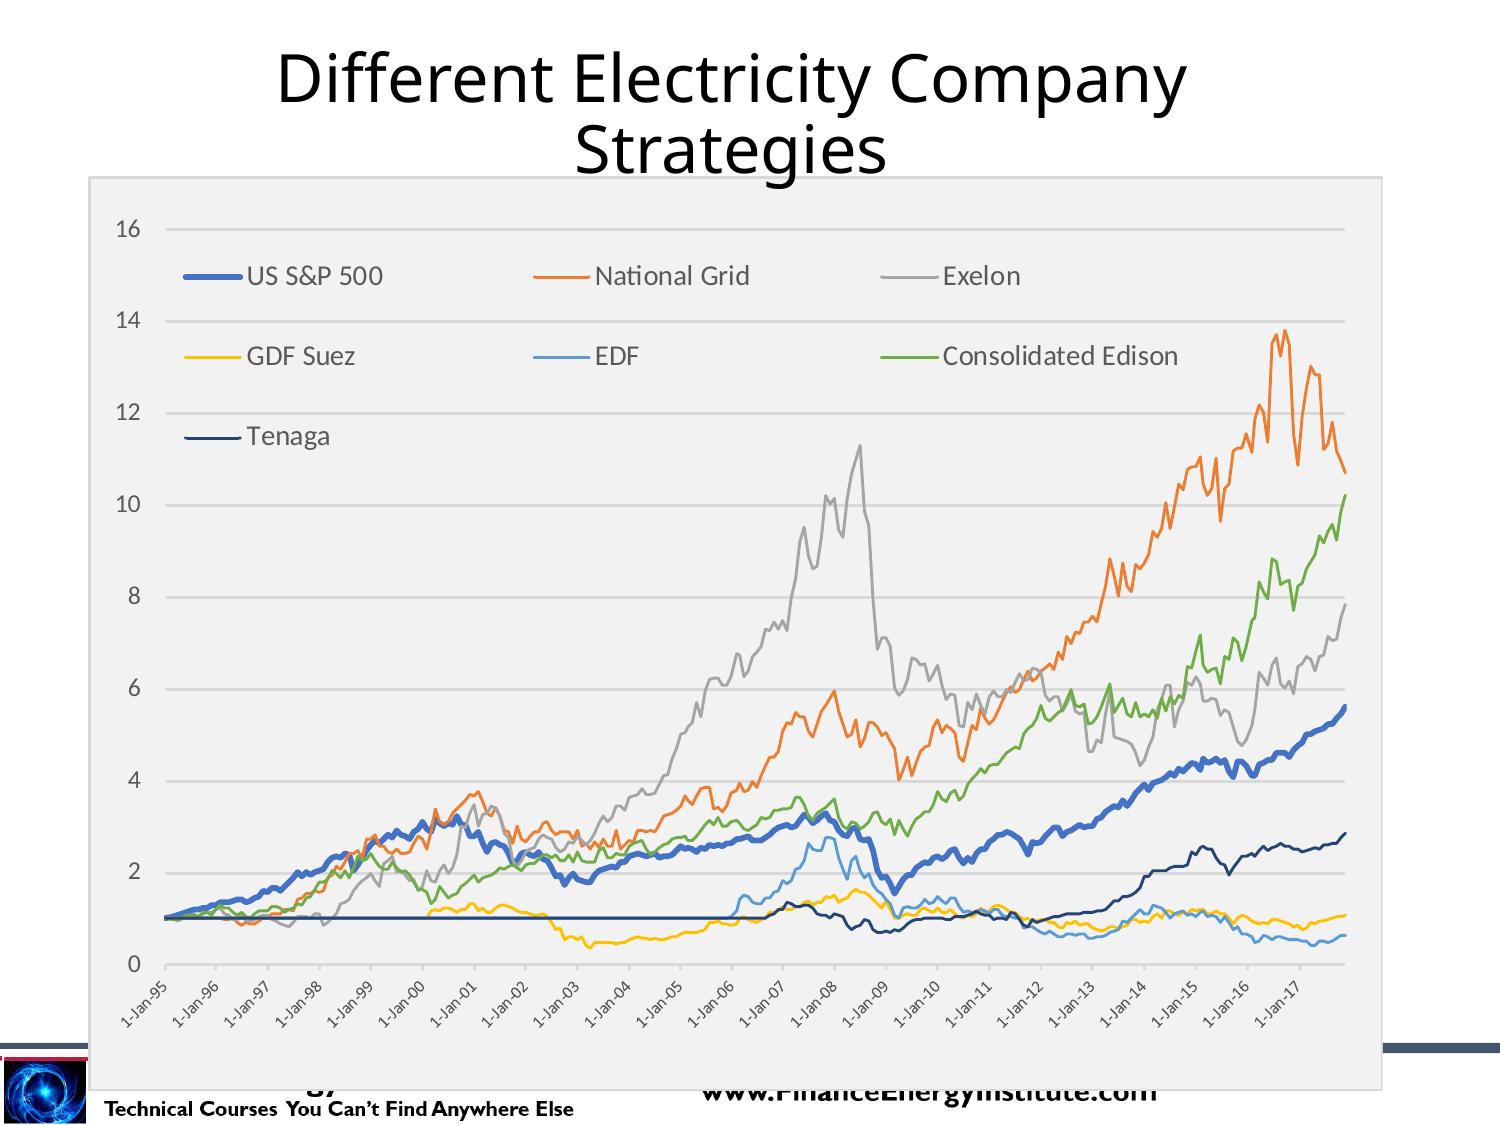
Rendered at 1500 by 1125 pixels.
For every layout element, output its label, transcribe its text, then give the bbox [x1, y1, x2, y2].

picture [696, 1091, 1166, 1112]
picture [0, 1049, 585, 1125]
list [88, 176, 1383, 1091]
title Different Electricity Company Strategies [103, 59, 1361, 174]
